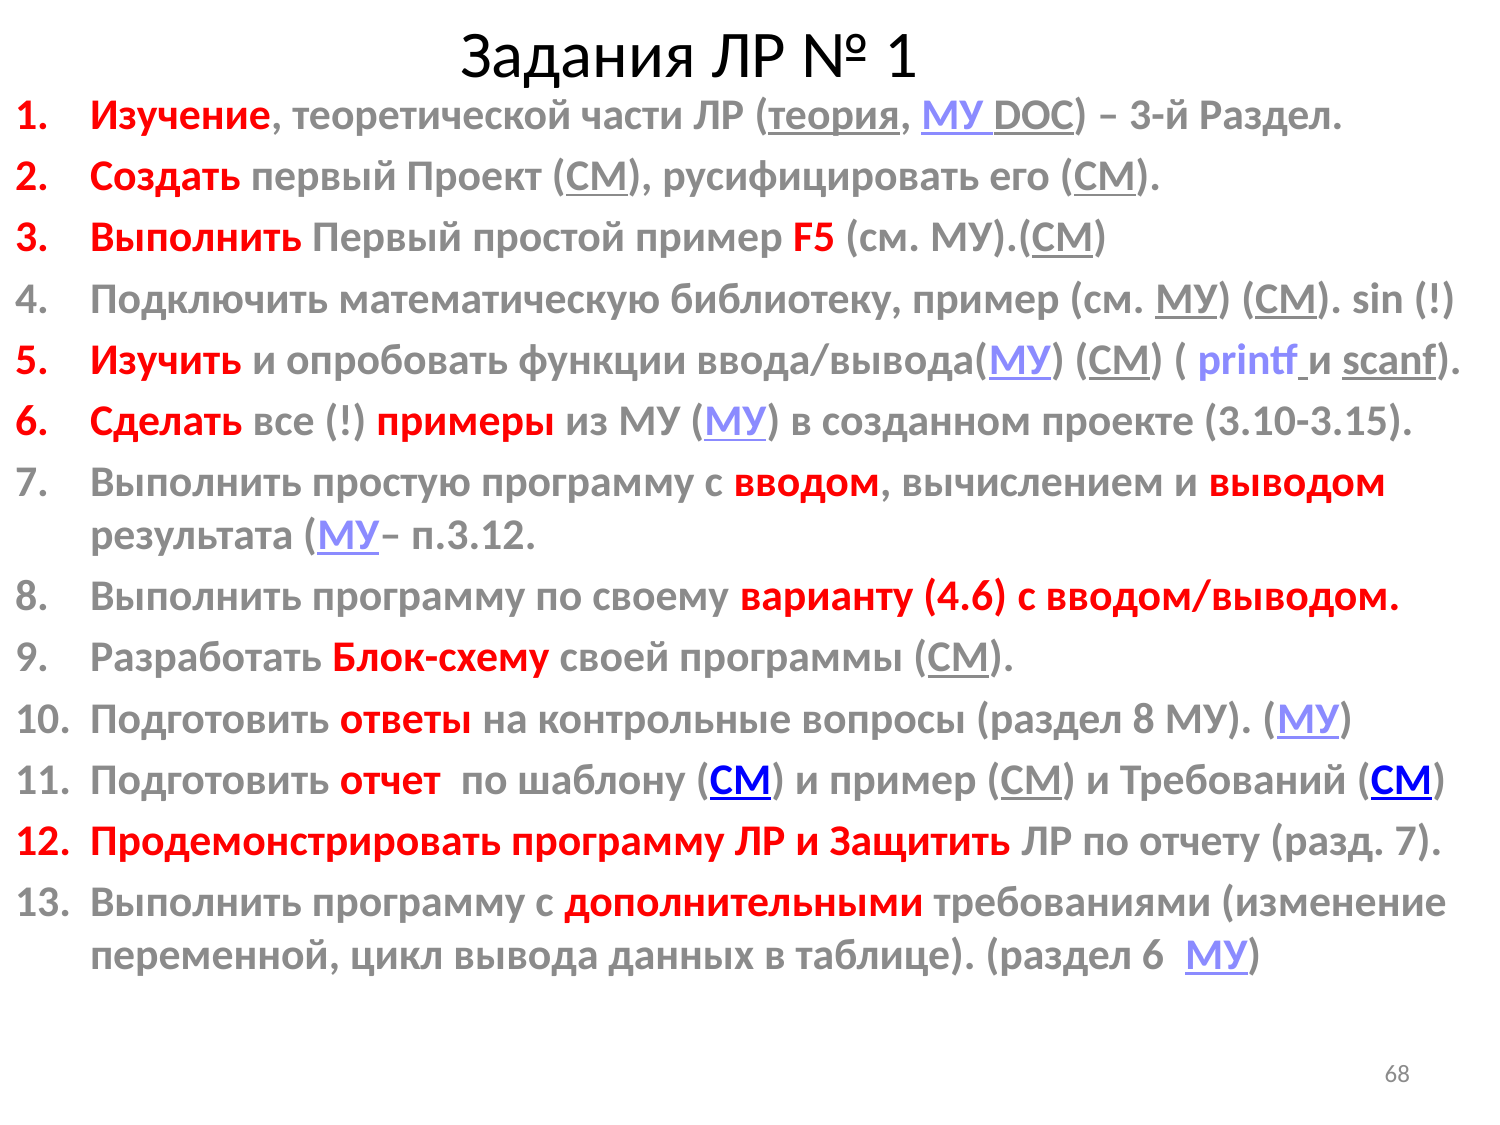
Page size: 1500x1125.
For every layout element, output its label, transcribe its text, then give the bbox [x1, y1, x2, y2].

slide_number 68 [1074, 1042, 1425, 1103]
text_box Изучение, теоретической части ЛР (теория, МУ DOC) – 3-й Раздел. Создать первый Проект (СМ), русифицировать его (СМ). Выполнить Первый простой пример F5 (см. МУ).(СМ) Подключить математическую библиотеку, пример (см. МУ) (СМ). sin (!) Изучить и опробовать функции ввода/вывода(МУ) (СМ) ( printf и scanf). Сделать все (!) примеры из МУ (МУ) в созданном проекте (3.10-3.15). Выполнить простую программу с вводом, вычислением и выводом результата (МУ– п.3.12. Выполнить программу по своему варианту (4.6) с вводом/выводом. Разработать Блок-схему своей программы (СМ). Подготовить ответы на контрольные вопросы (раздел 8 МУ). (МУ) Подготовить отчет по шаблону (СМ) и пример (СМ) и Требований (СМ) Продемонстрировать программу ЛР и Защитить ЛР по отчету (разд. 7). Выполнить программу с дополнительными требованиями (изменение переменной, цикл вывода данных в таблице). (раздел 6 МУ) [0, 78, 1483, 1000]
title Задания ЛР № 1 [206, 0, 1188, 78]
